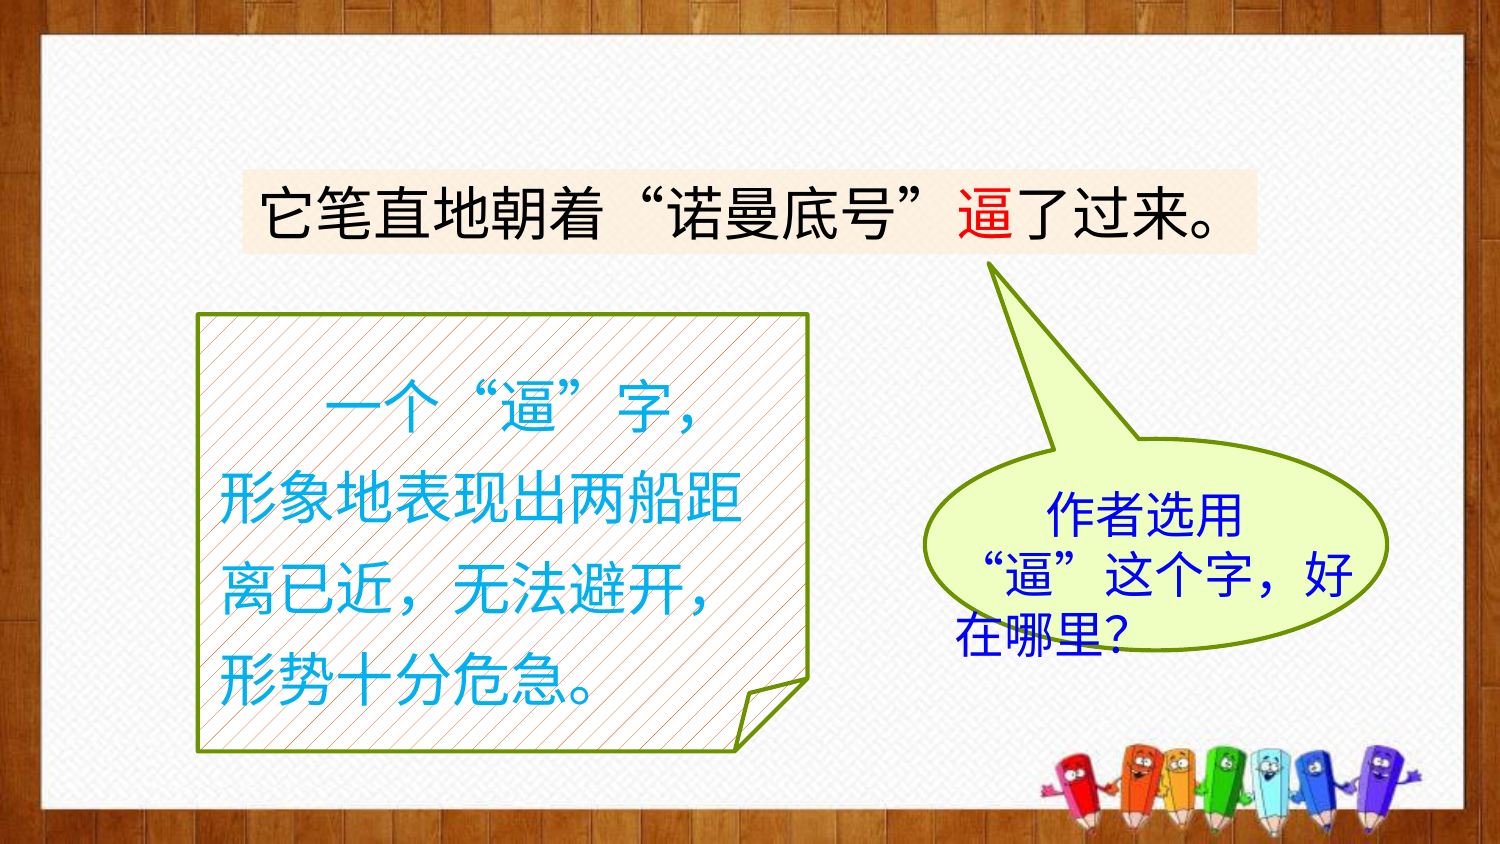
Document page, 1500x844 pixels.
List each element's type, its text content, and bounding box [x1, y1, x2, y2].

text_box [195, 312, 810, 754]
text_box 它笔直地朝着“诺曼底号”逼了过来。 [242, 169, 1258, 255]
picture [0, 0, 1500, 844]
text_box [924, 438, 1388, 651]
text_box 一个“逼”字，形象地表现出两船距离已近，无法避开，形势十分危急。 [204, 341, 801, 721]
